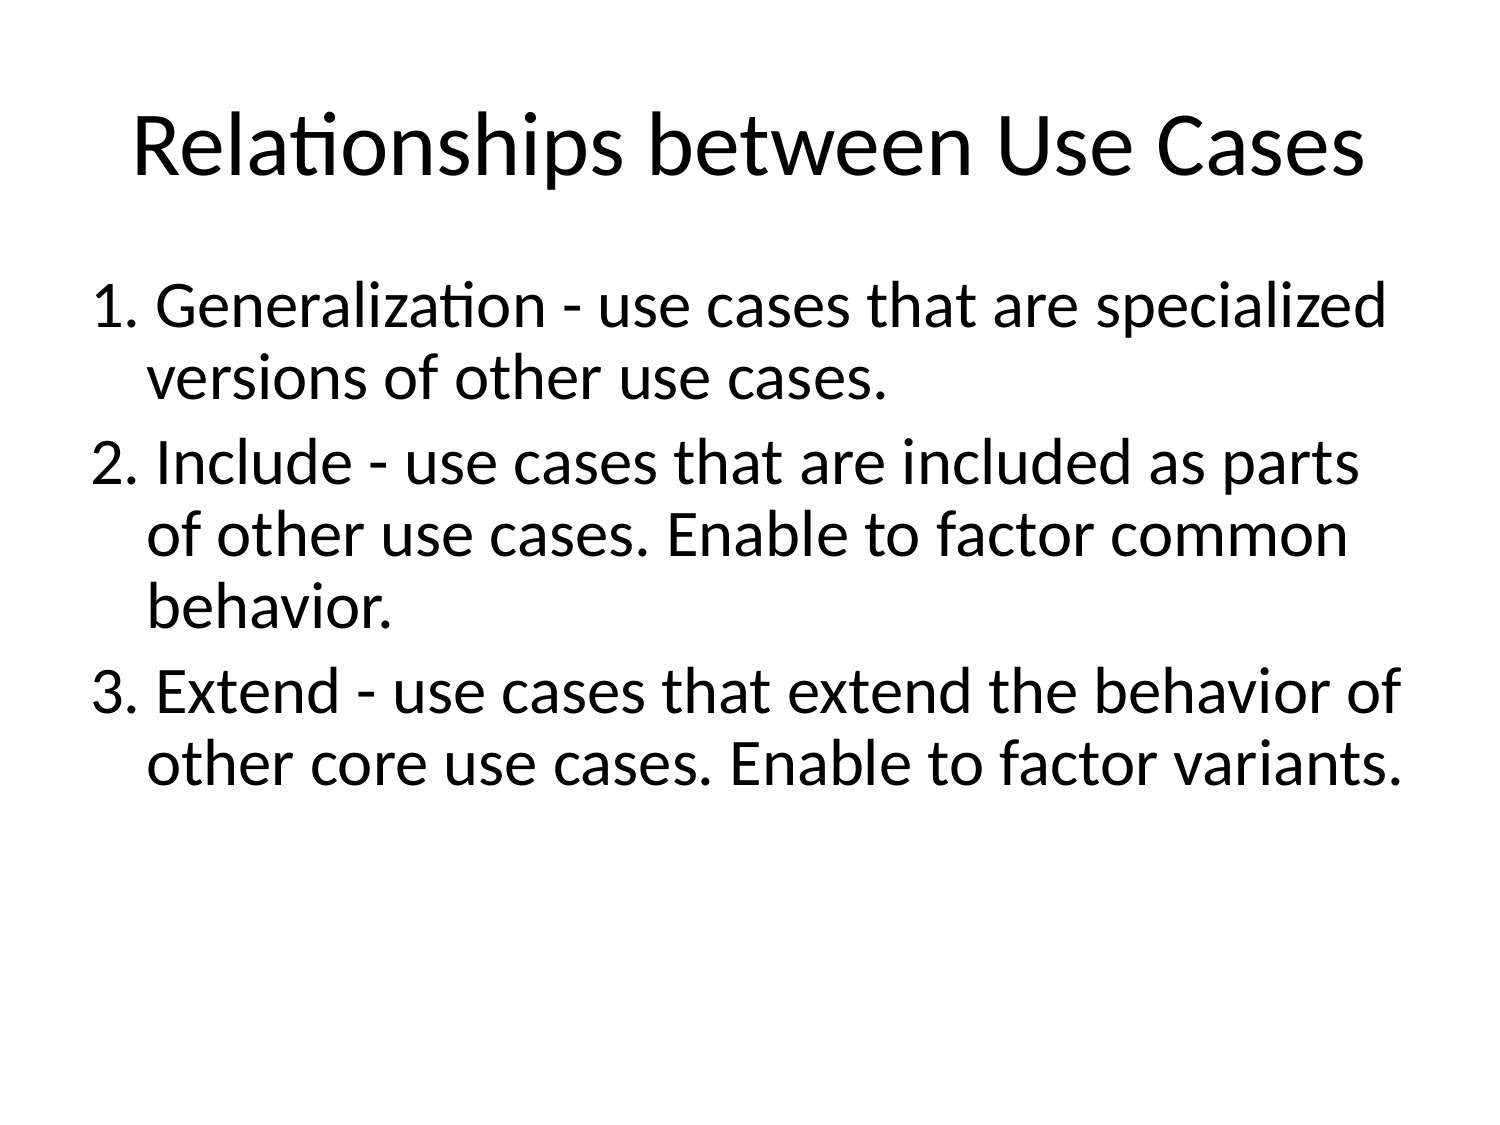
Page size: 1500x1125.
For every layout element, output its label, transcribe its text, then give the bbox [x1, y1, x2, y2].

title Relationships between Use Cases [75, 45, 1425, 233]
list 1. Generalization - use cases that are specialized versions of other use cases. 2. Include - use cases that are included as parts of other use cases. Enable to factor common behavior. 3. Extend - use cases that extend the behavior of other core use cases. Enable to factor variants. [75, 262, 1425, 1005]
